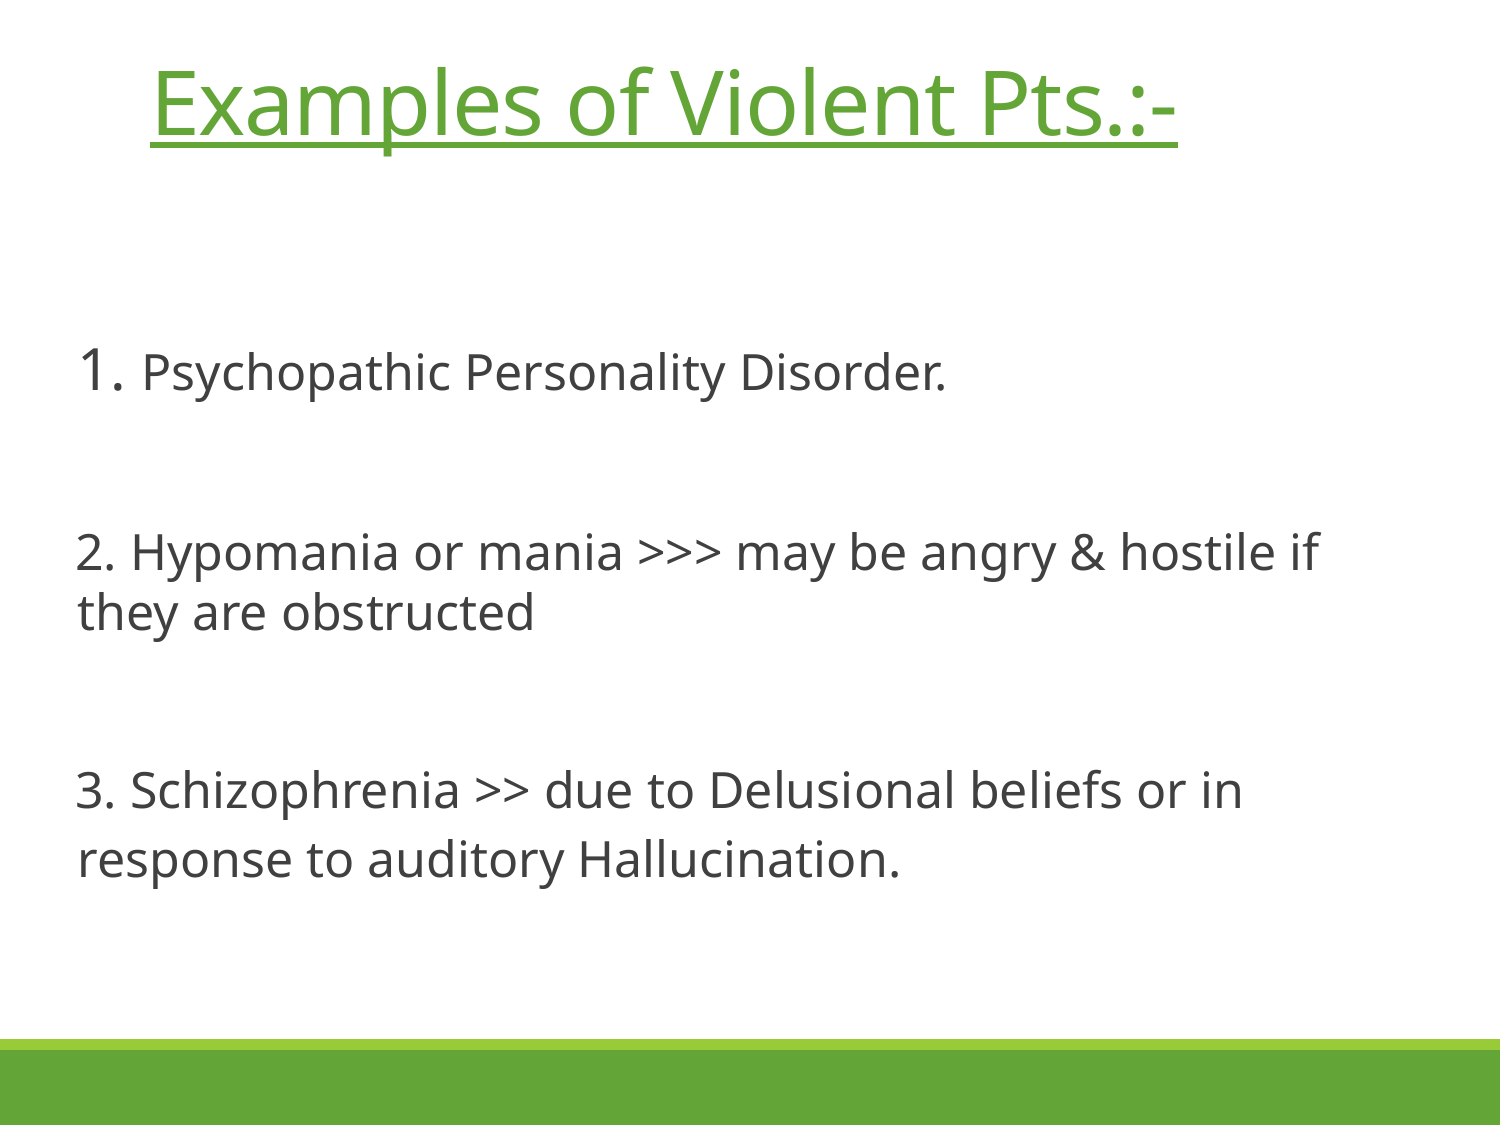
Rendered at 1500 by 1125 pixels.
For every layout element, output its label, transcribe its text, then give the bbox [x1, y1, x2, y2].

title Examples of Violent Pts.:- [135, 47, 1373, 161]
list 1. Psychopathic Personality Disorder. 2. Hypomania or mania >>> may be angry & hostile if they are obstructed 3. Schizophrenia >> due to Delusional beliefs or in response to auditory Hallucination. [62, 324, 1400, 988]
